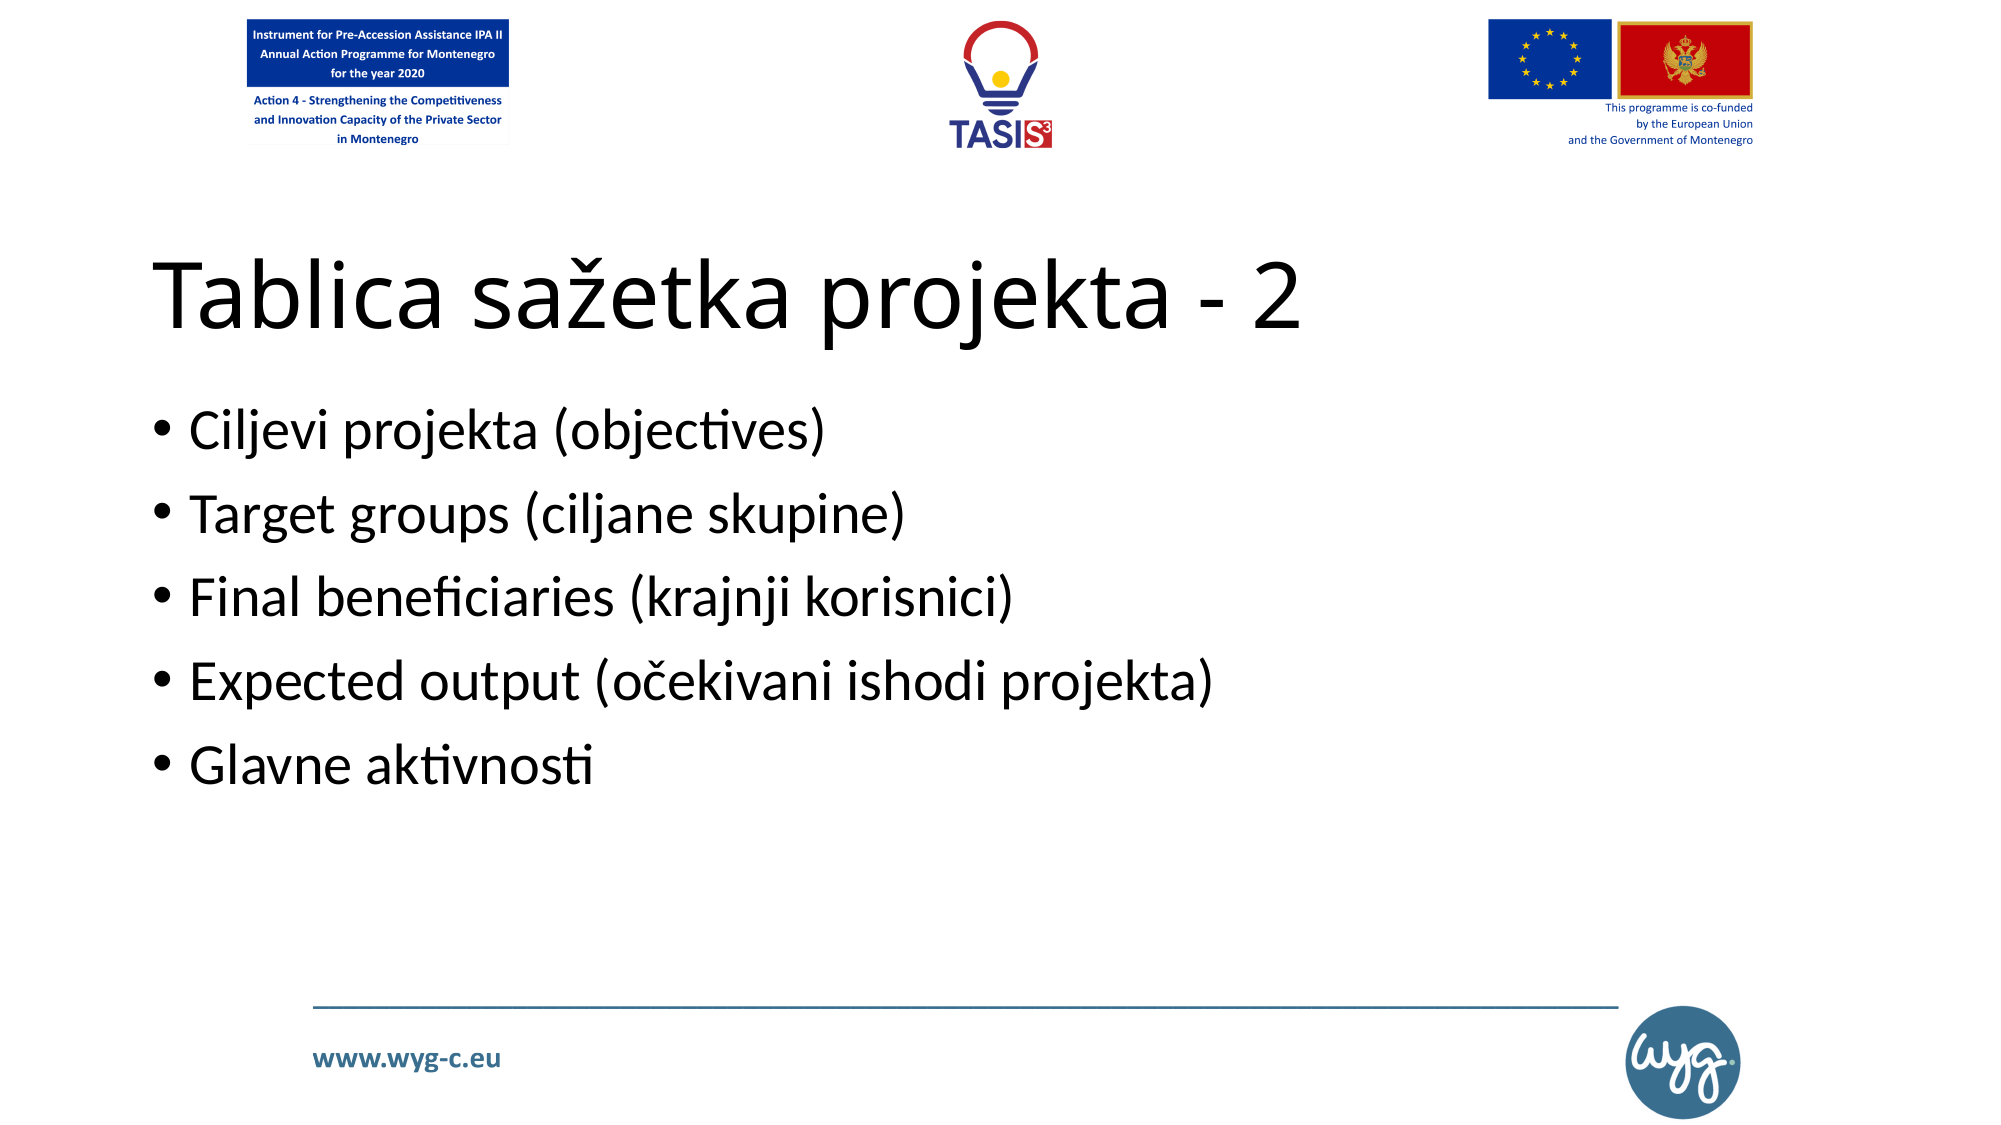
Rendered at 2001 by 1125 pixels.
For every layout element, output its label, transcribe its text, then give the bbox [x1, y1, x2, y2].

picture [312, 1014, 1743, 1125]
list Ciljevi projekta (objectives) Target groups (ciljane skupine) Final beneficiaries (krajnji korisnici) Expected output (očekivani ishodi projekta) Glavne aktivnosti [137, 391, 1863, 1014]
picture [246, 19, 1753, 149]
title Tablica sažetka projekta - 2 [137, 220, 1863, 377]
